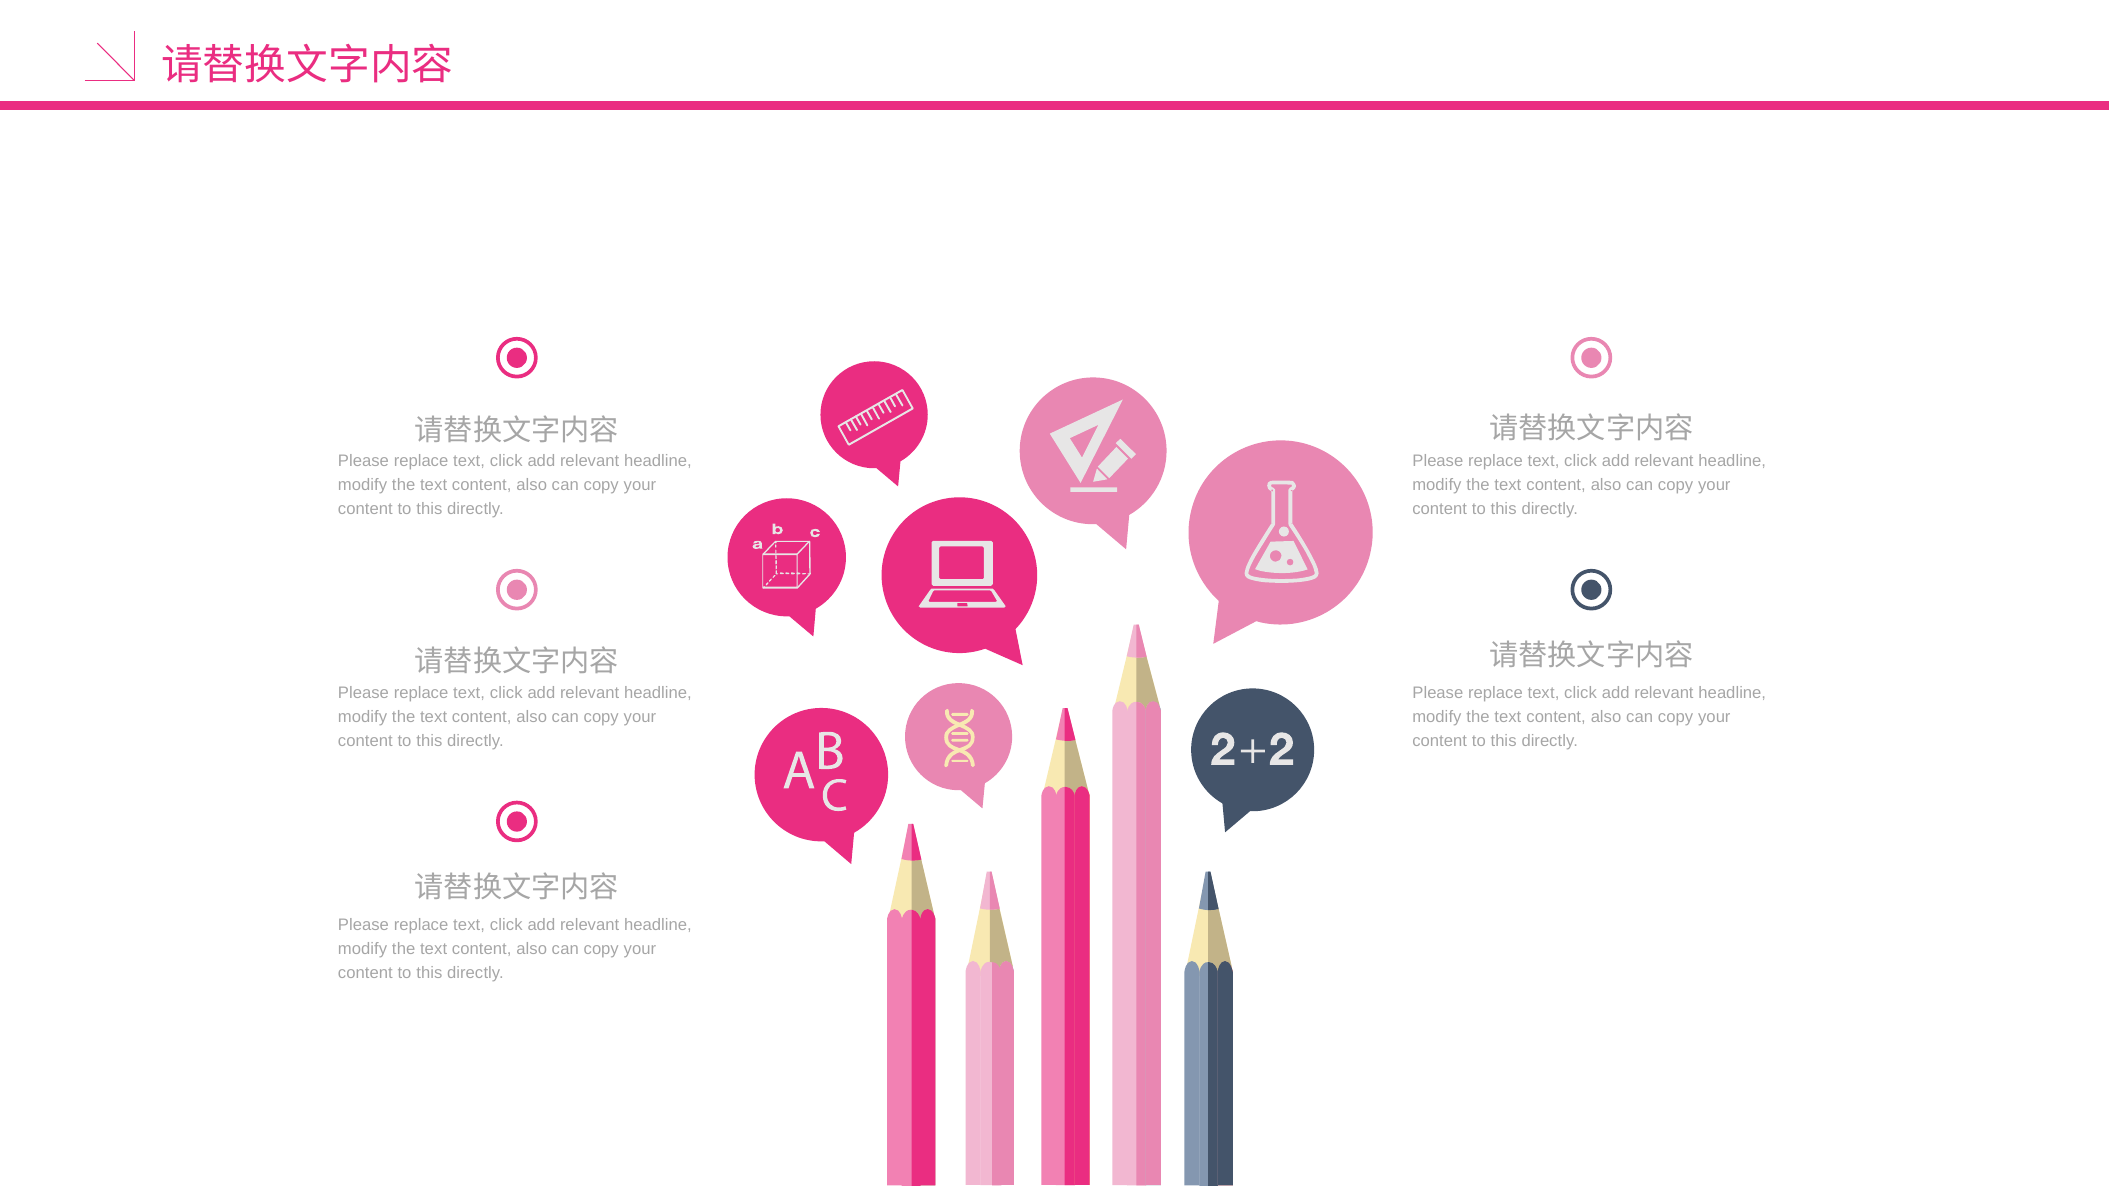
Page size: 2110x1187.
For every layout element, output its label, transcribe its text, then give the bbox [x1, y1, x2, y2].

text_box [872, 488, 1043, 666]
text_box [1041, 707, 1090, 1186]
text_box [495, 800, 538, 843]
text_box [727, 498, 846, 637]
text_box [337, 861, 696, 981]
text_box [1570, 336, 1613, 379]
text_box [1412, 402, 1771, 517]
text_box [1183, 431, 1382, 644]
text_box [1191, 688, 1315, 833]
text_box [495, 568, 538, 611]
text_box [1570, 568, 1613, 611]
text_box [965, 871, 1014, 1186]
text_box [887, 823, 936, 1186]
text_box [1412, 629, 1771, 749]
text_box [1112, 624, 1161, 1186]
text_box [495, 336, 538, 379]
text_box 请替换文字内容 [145, 22, 500, 94]
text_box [337, 404, 696, 517]
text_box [337, 634, 696, 749]
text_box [904, 683, 1013, 809]
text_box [754, 707, 889, 865]
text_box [1019, 377, 1167, 550]
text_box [820, 361, 928, 487]
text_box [1184, 871, 1233, 1186]
